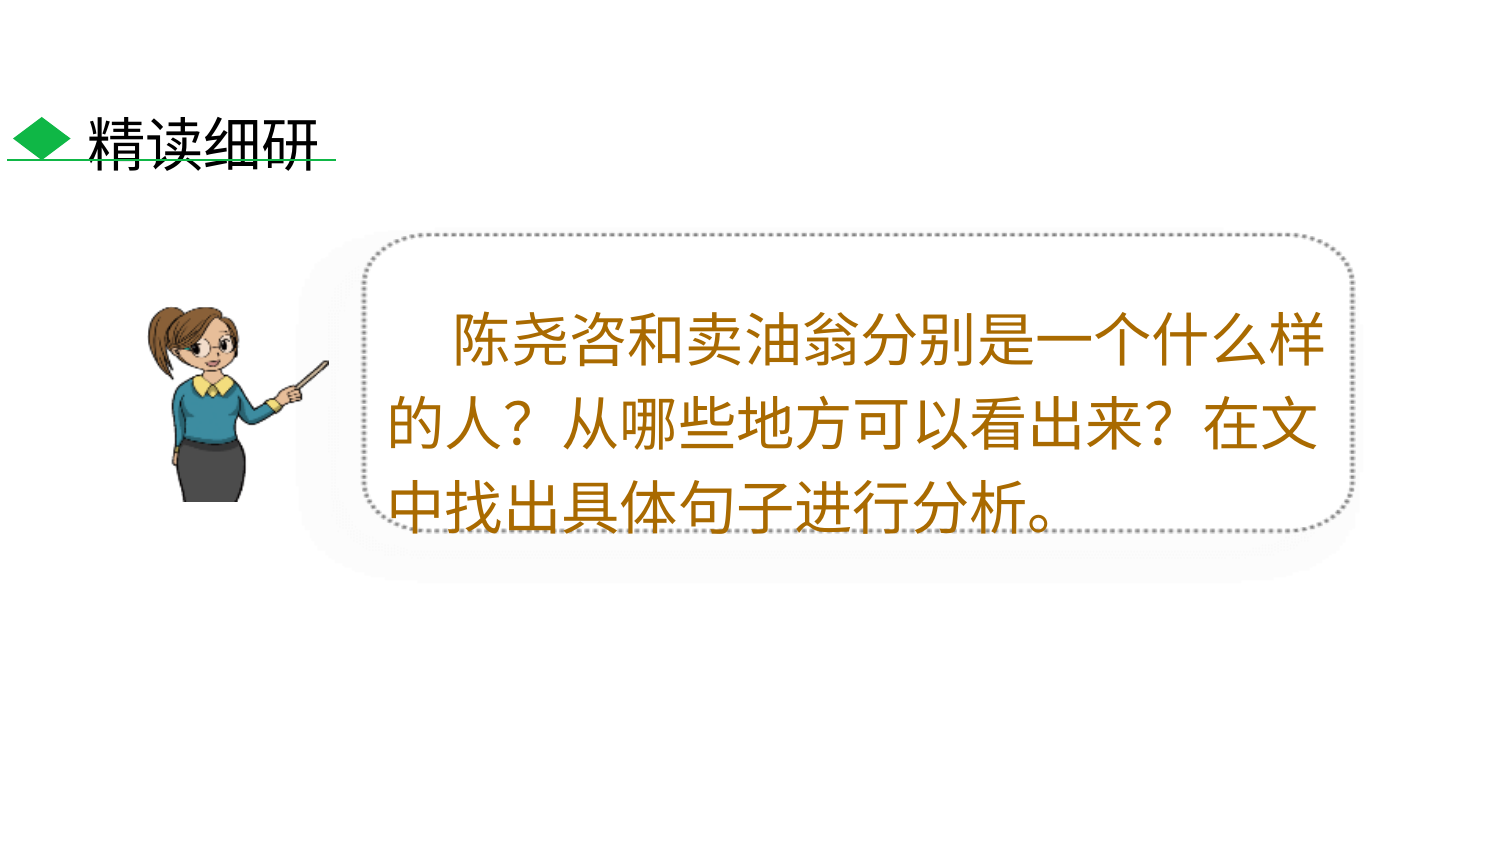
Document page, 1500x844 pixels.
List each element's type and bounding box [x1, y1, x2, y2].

text_box [7, 100, 337, 187]
picture [147, 199, 1398, 609]
